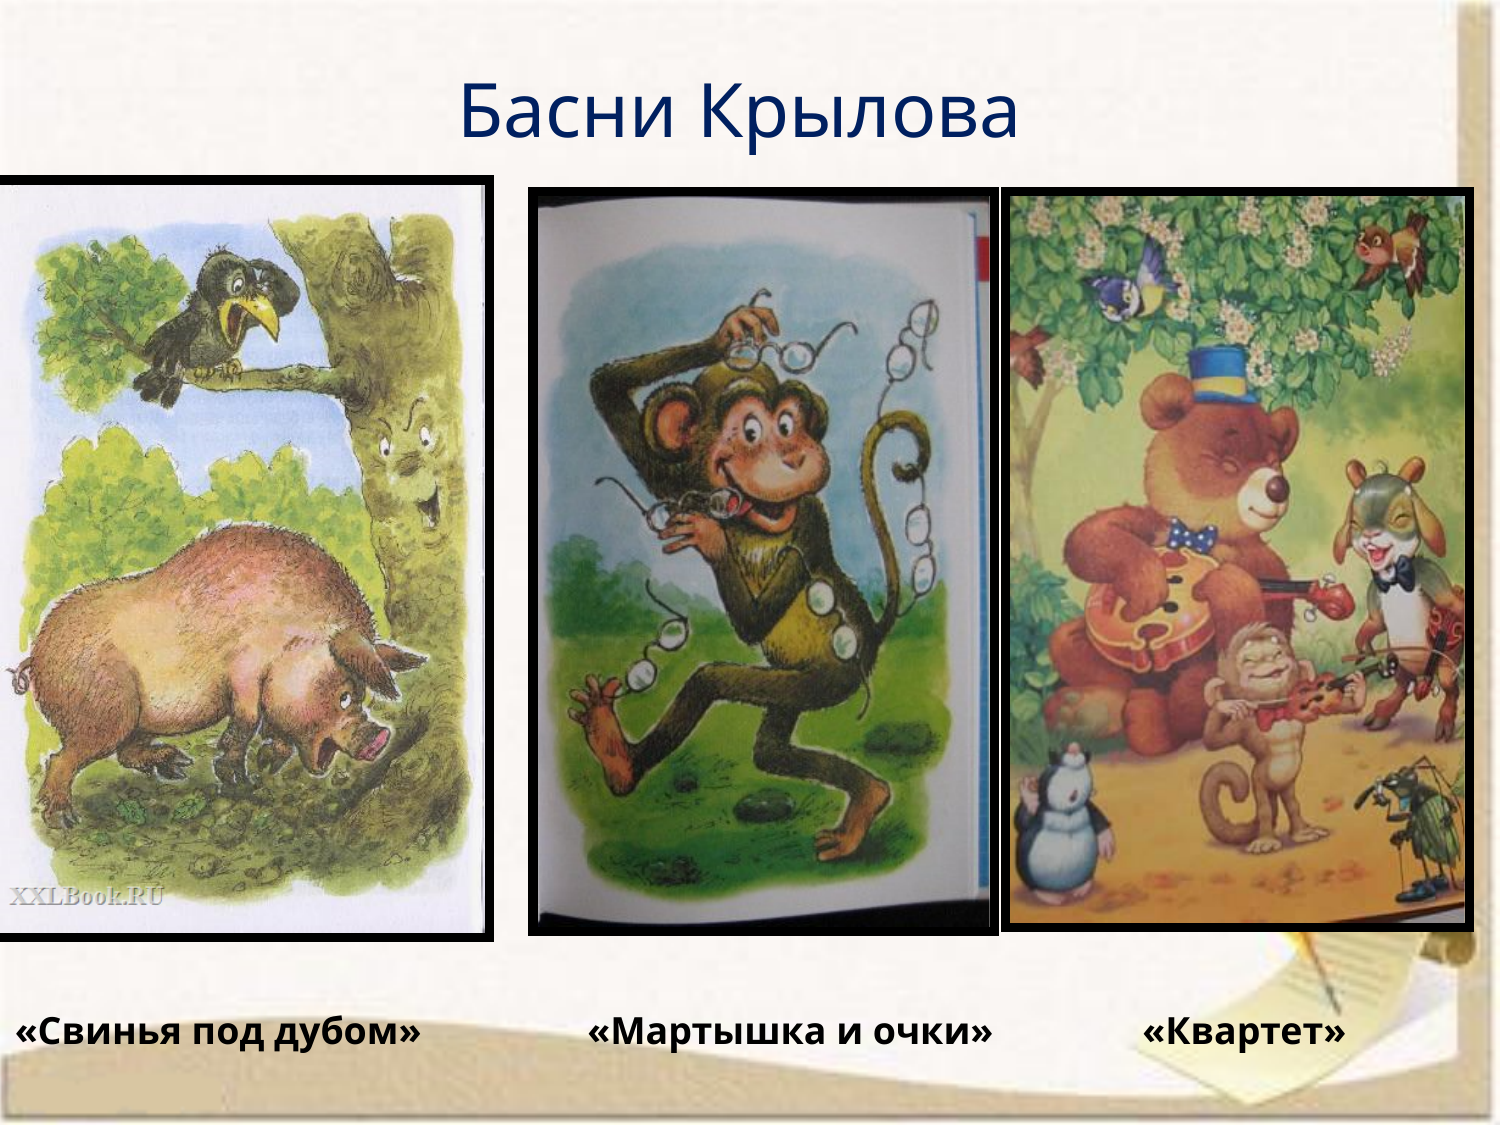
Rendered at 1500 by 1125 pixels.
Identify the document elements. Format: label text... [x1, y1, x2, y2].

text_box «Свинья под дубом» [0, 999, 479, 1060]
text_box «Мартышка и очки» [572, 999, 1022, 1060]
picture [0, 0, 1500, 1125]
text_box Басни Крылова [442, 54, 1046, 160]
picture [0, 184, 486, 933]
text_box «Квартет» [1127, 999, 1412, 1060]
